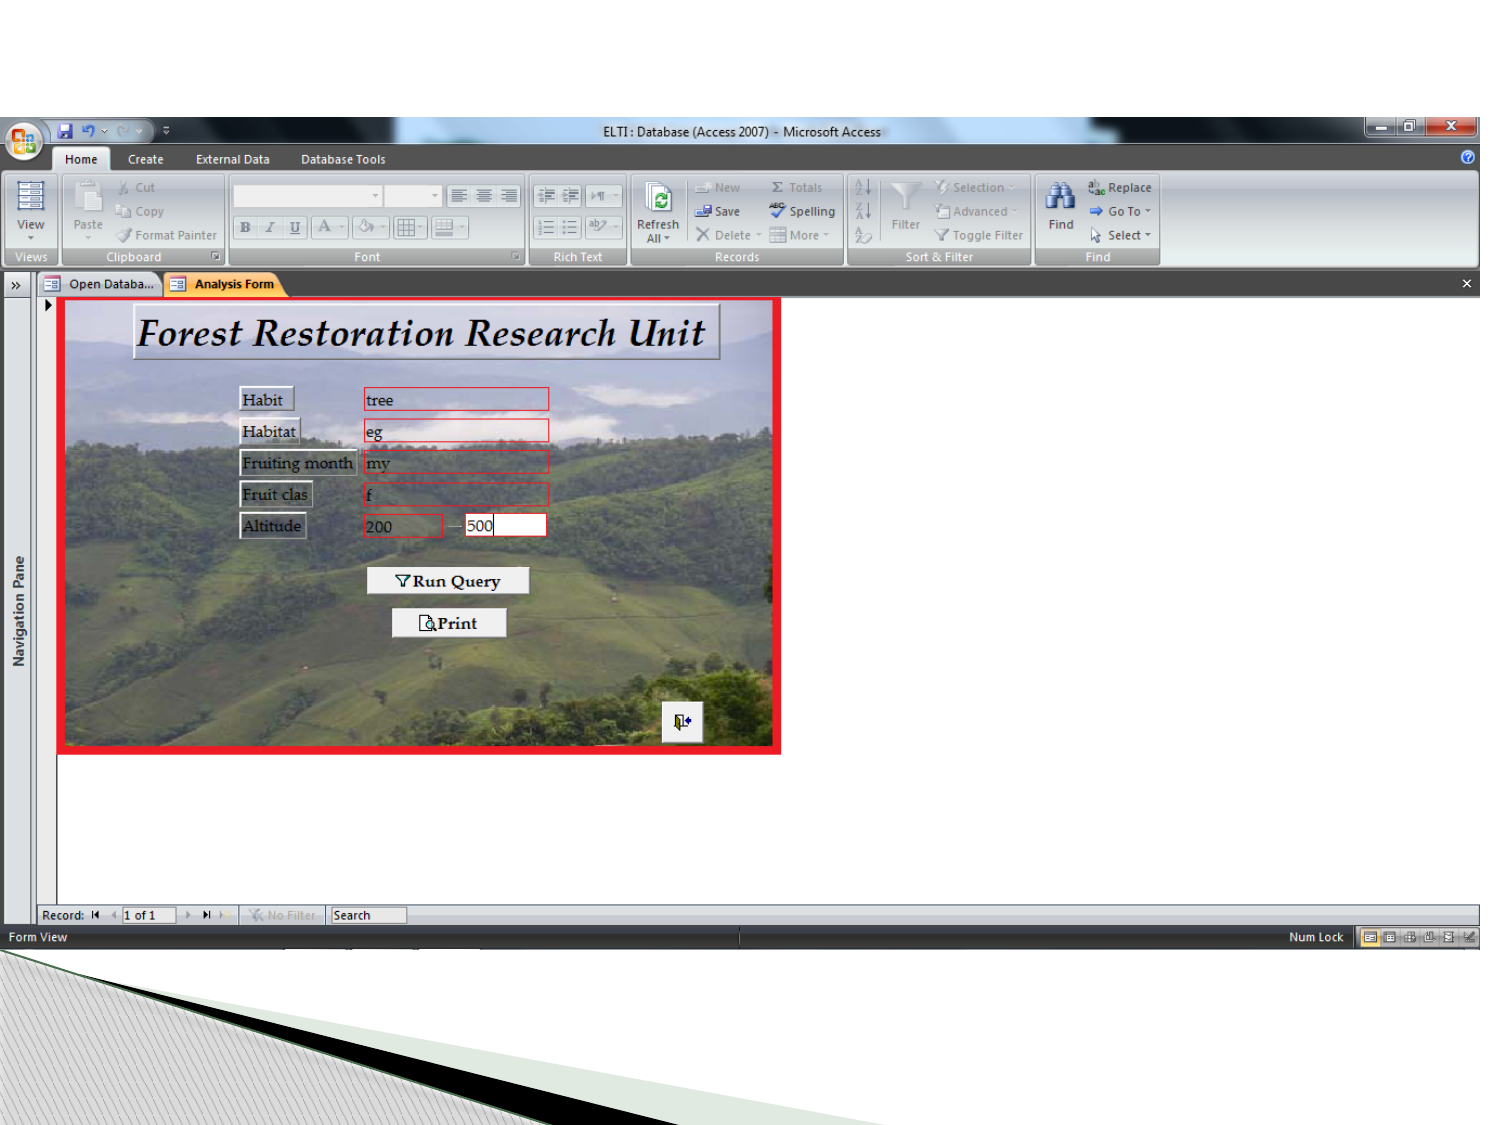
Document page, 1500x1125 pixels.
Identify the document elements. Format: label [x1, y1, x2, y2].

picture [0, 116, 1481, 950]
